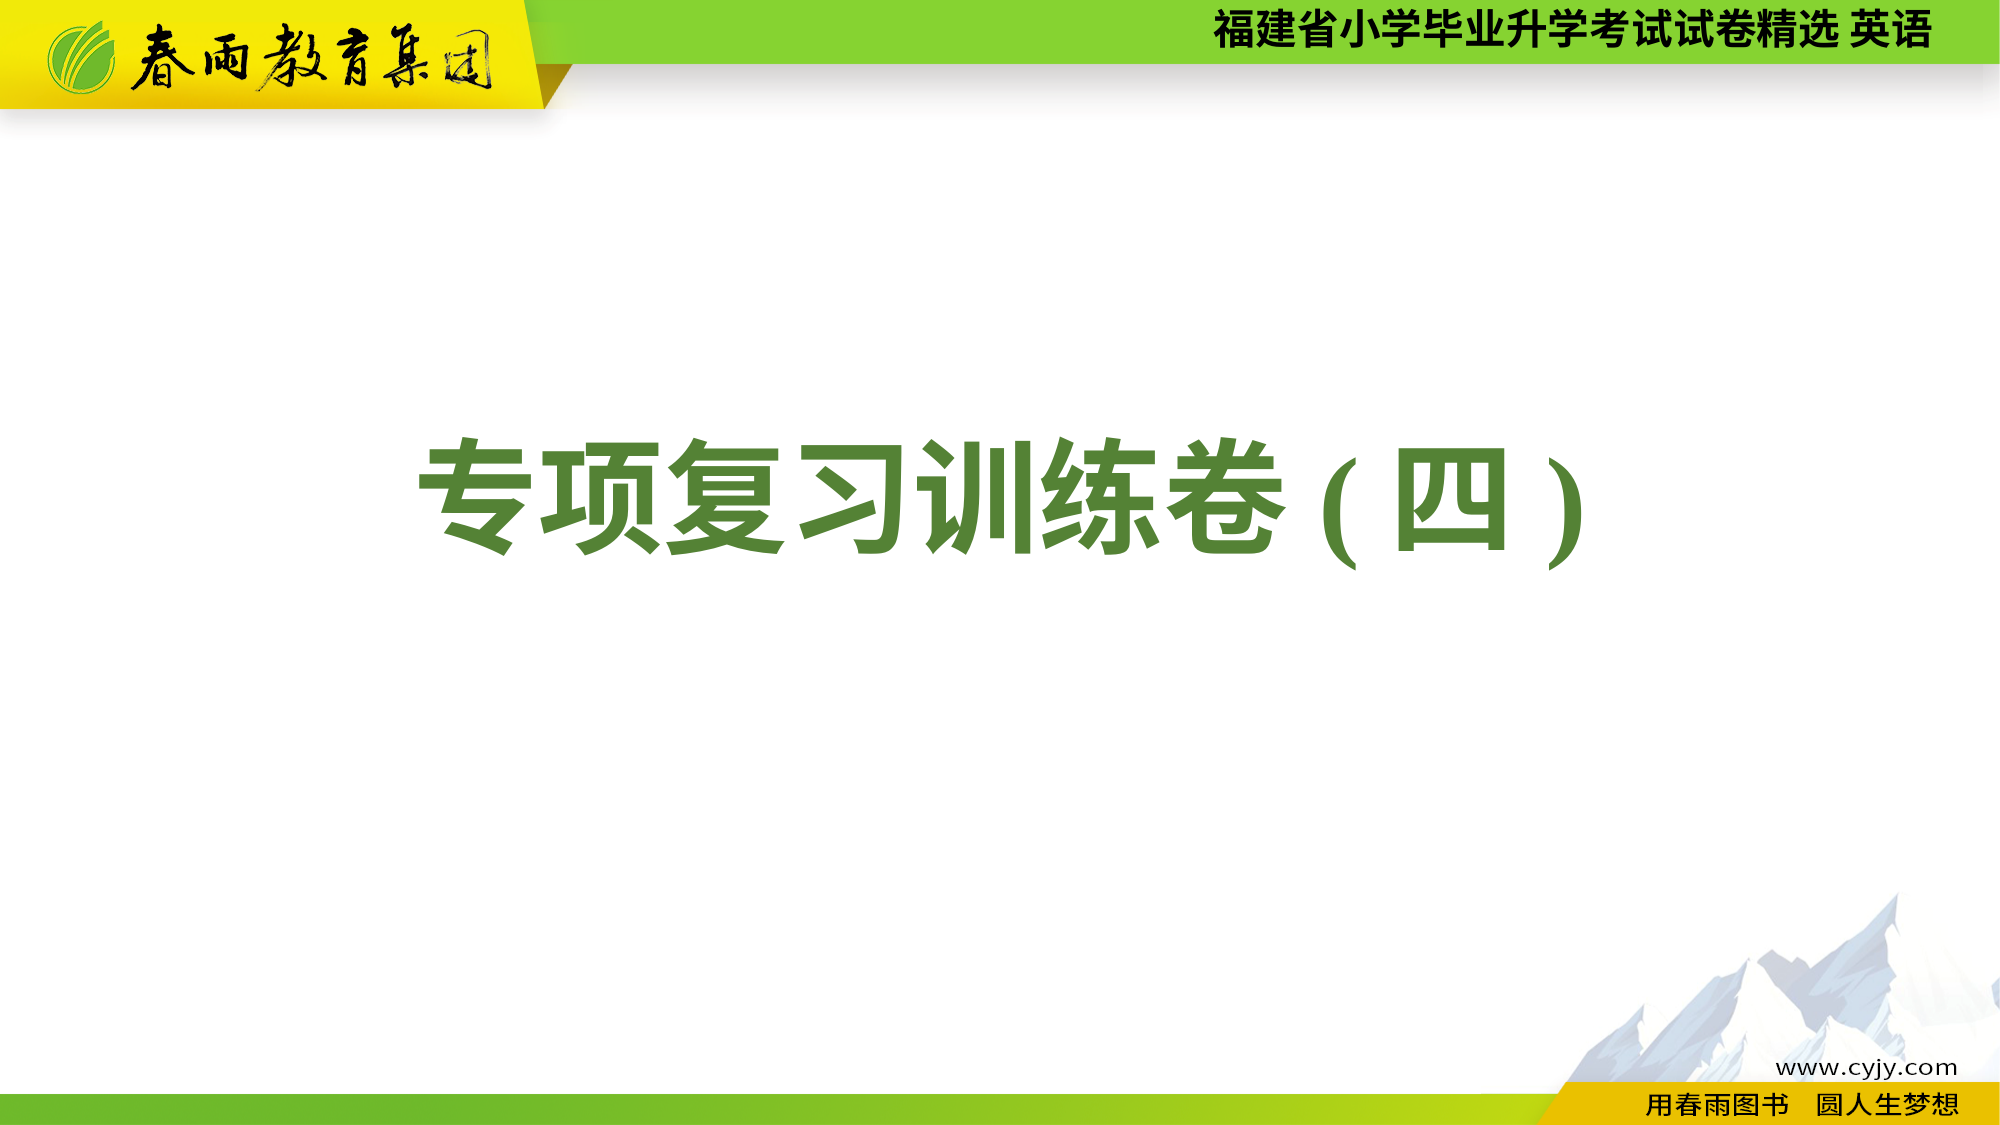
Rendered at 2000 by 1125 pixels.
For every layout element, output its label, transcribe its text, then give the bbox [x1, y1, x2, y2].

picture [0, 0, 2000, 337]
picture [0, 577, 2000, 1125]
text_box 专项复习训练卷(四) [0, 337, 2000, 577]
